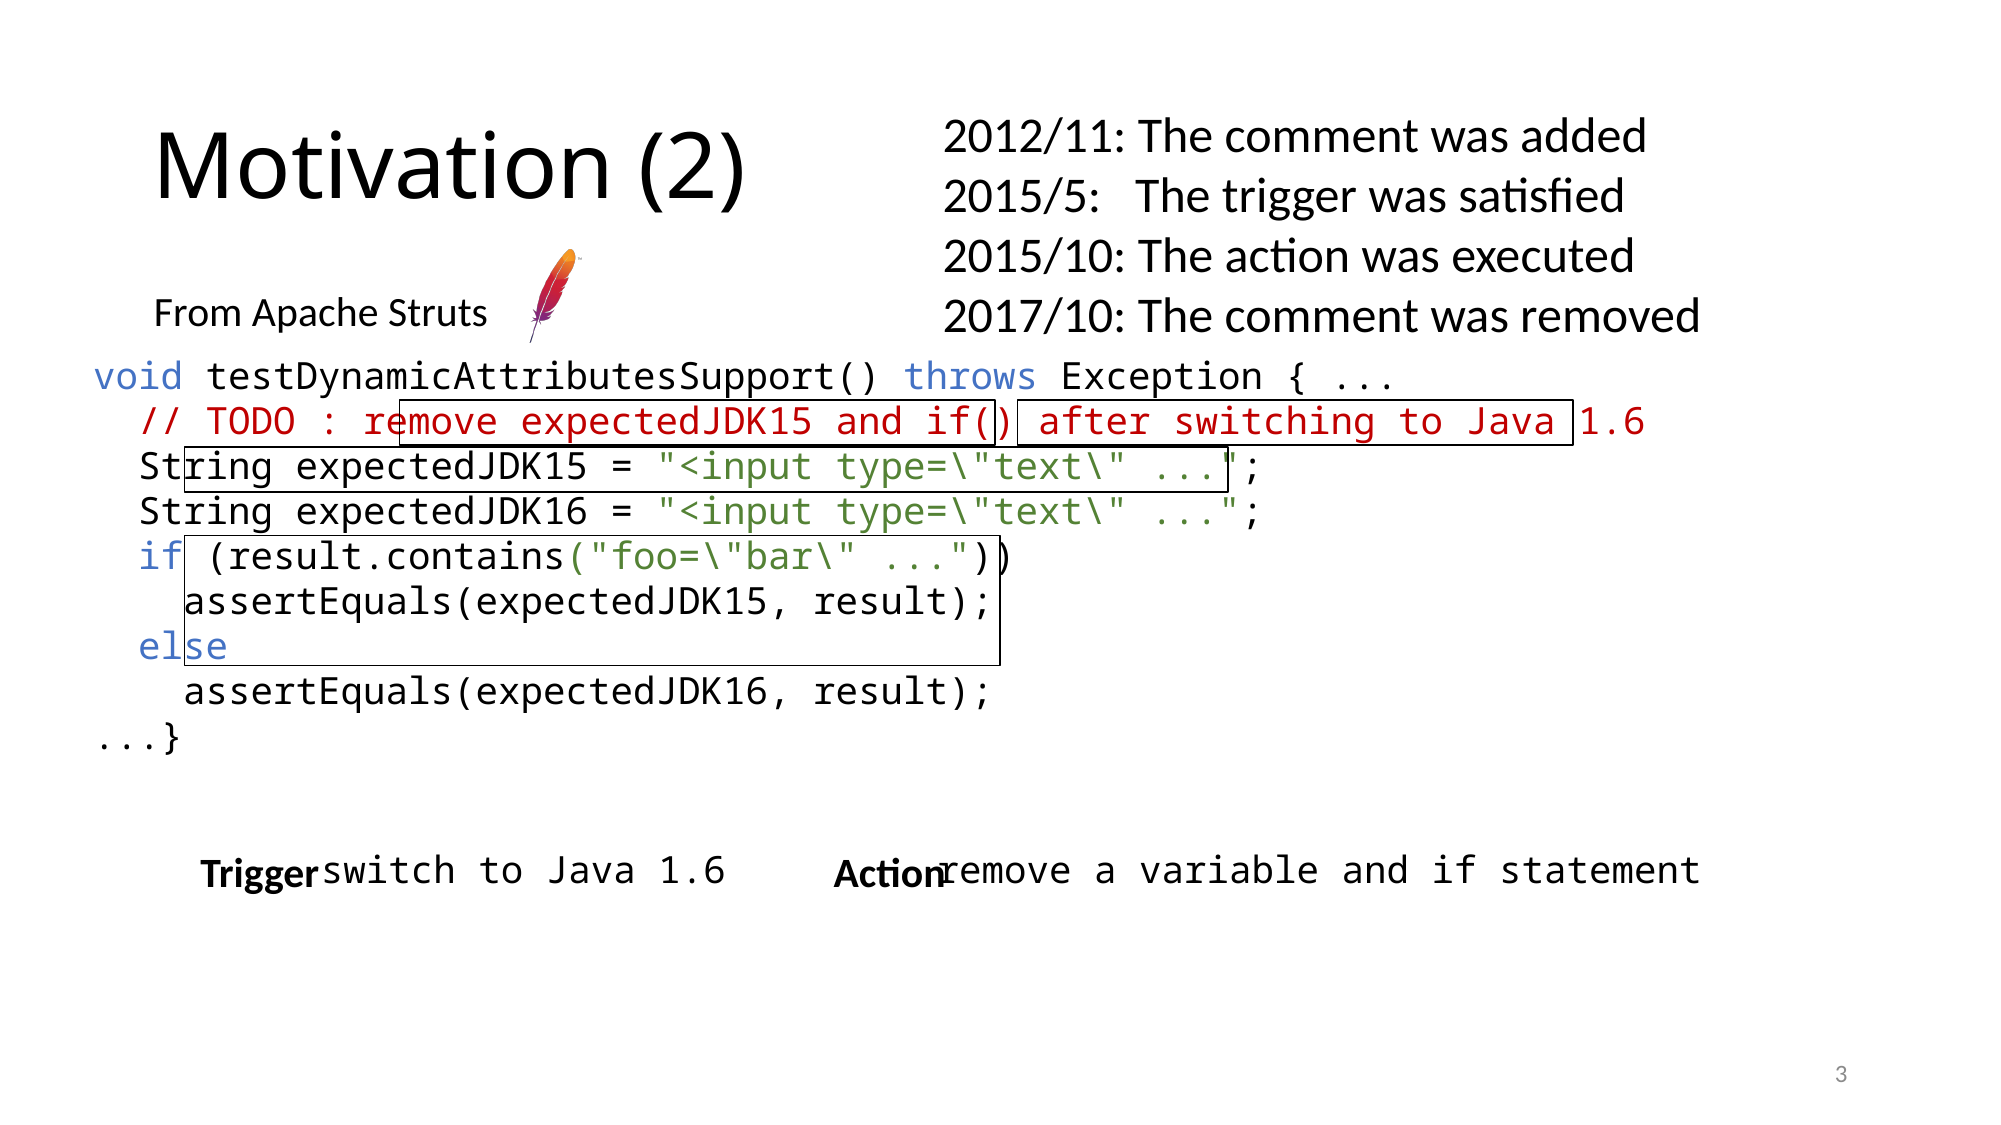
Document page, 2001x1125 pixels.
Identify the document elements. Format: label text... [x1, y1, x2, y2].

text_box Trigger [185, 838, 335, 904]
text_box From Apache Struts [139, 277, 504, 343]
text_box [1017, 399, 1573, 445]
text_box [399, 399, 995, 445]
text_box 2012/11: The comment was added 2015/5: The trigger was satisfied 2015/10: The action was executed 2017/10: The comment was removed [927, 94, 1746, 350]
text_box switch to Java 1.6 [306, 838, 741, 899]
text_box [184, 535, 1000, 666]
slide_number 3 [1412, 1042, 1863, 1103]
picture [505, 249, 597, 343]
text_box remove a variable and if statement [921, 838, 1717, 899]
text_box [184, 446, 1229, 492]
text_box Action [818, 838, 961, 904]
title Motivation (2) [137, 59, 1863, 278]
text_box void testDynamicAttributesSupport() throws Exception { ... // TODO : remove expectedJDK15 and if() after switching to Java 1.6 String expectedJDK15 = "<input type=\"text\" ..."; String expectedJDK16 = "<input type=\"text\" ..."; if (result.contains("foo=\"bar\" ...")) assertEquals(expectedJDK15, result); else assertEquals(expectedJDK16, result); ...} [78, 345, 1661, 765]
